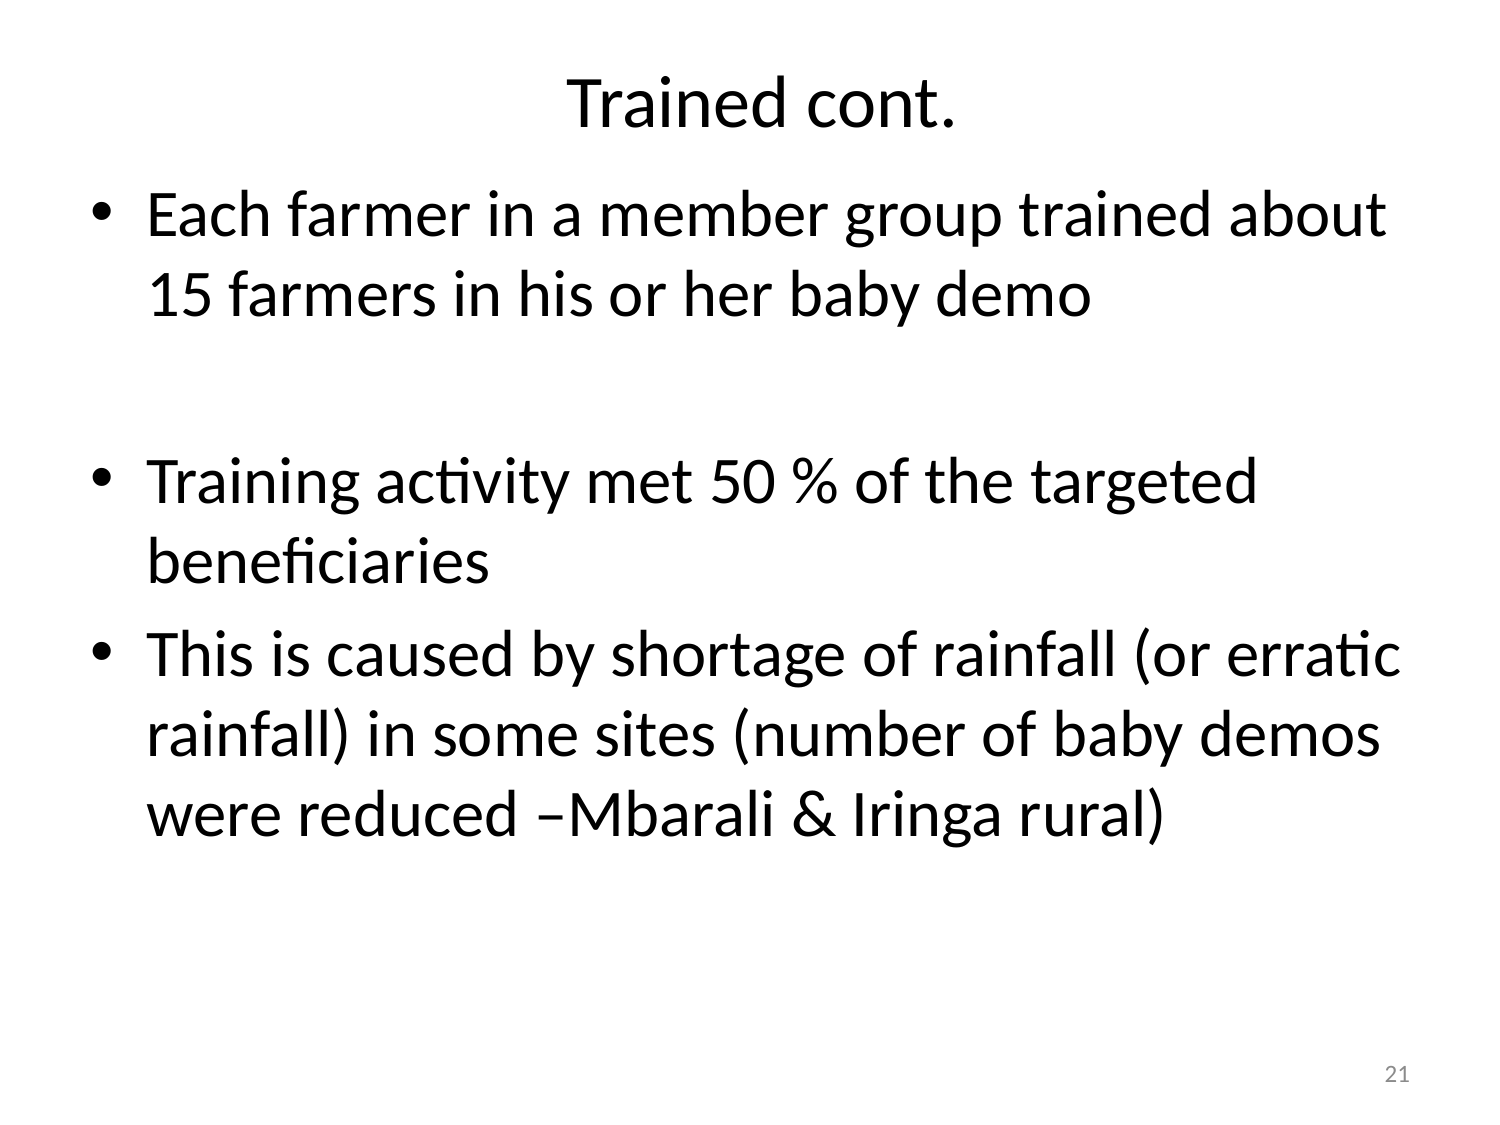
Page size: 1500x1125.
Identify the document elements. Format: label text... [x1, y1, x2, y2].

slide_number 21 [1074, 1042, 1425, 1103]
title Trained cont. [99, 45, 1425, 150]
list Each farmer in a member group trained about 15 farmers in his or her baby demo Training activity met 50 % of the targeted beneficiaries This is caused by shortage of rainfall (or erratic rainfall) in some sites (number of baby demos were reduced –Mbarali & Iringa rural) [75, 162, 1425, 1005]
